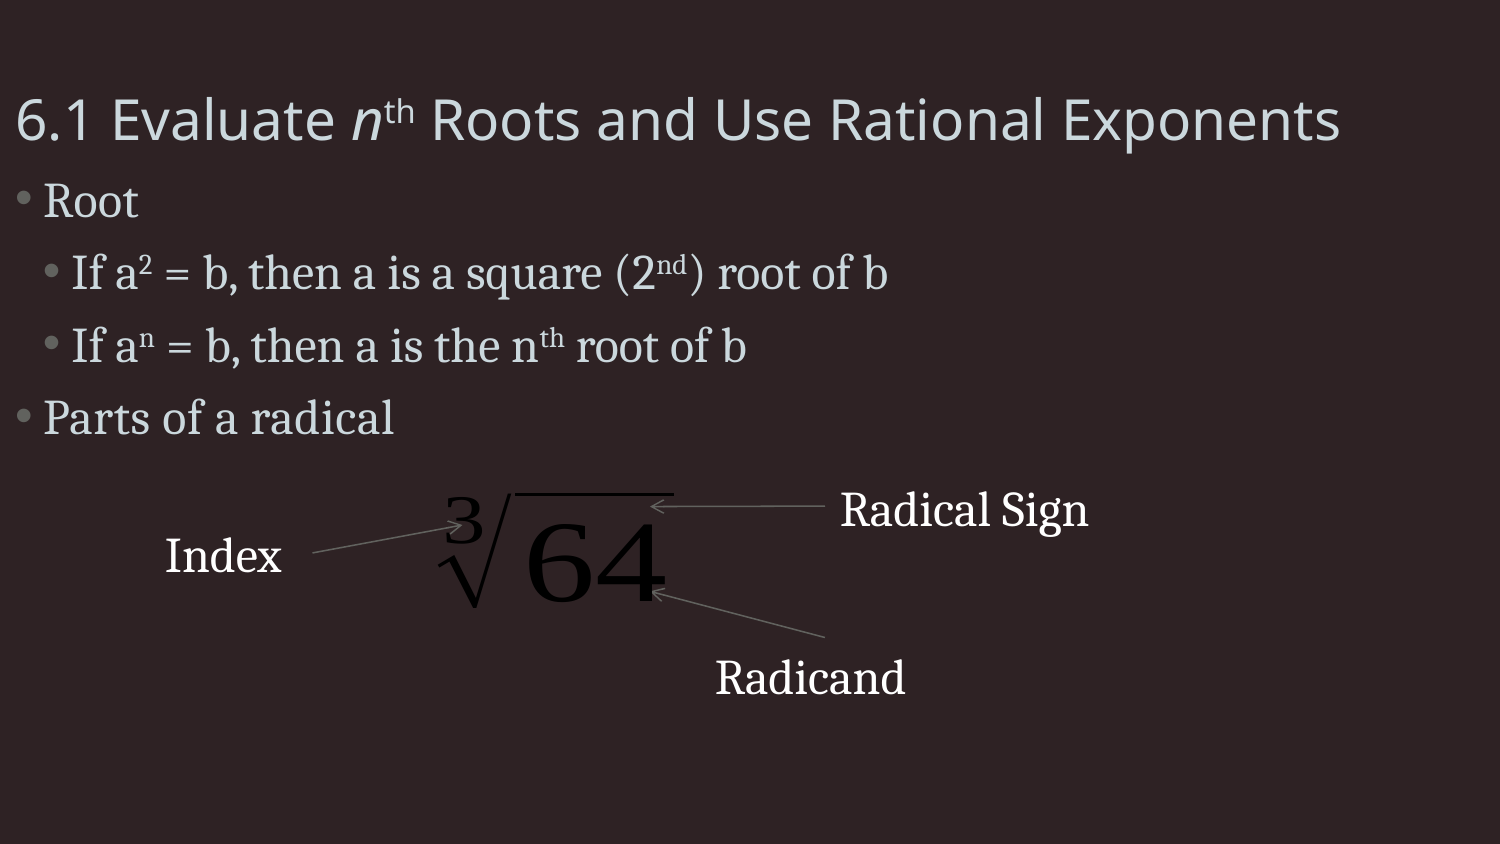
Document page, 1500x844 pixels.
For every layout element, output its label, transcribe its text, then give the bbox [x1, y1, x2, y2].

text_box Radical Sign [825, 468, 1163, 544]
text_box Radicand [699, 637, 950, 713]
list Root If a2 = b, then a is a square (2nd) root of b If an = b, then a is the nth root of b Parts of a radical [0, 159, 1500, 768]
title 6.1 Evaluate nth Roots and Use Rational Exponents [0, 28, 1500, 159]
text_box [312, 524, 463, 554]
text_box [649, 591, 826, 638]
text_box Index [149, 515, 313, 591]
